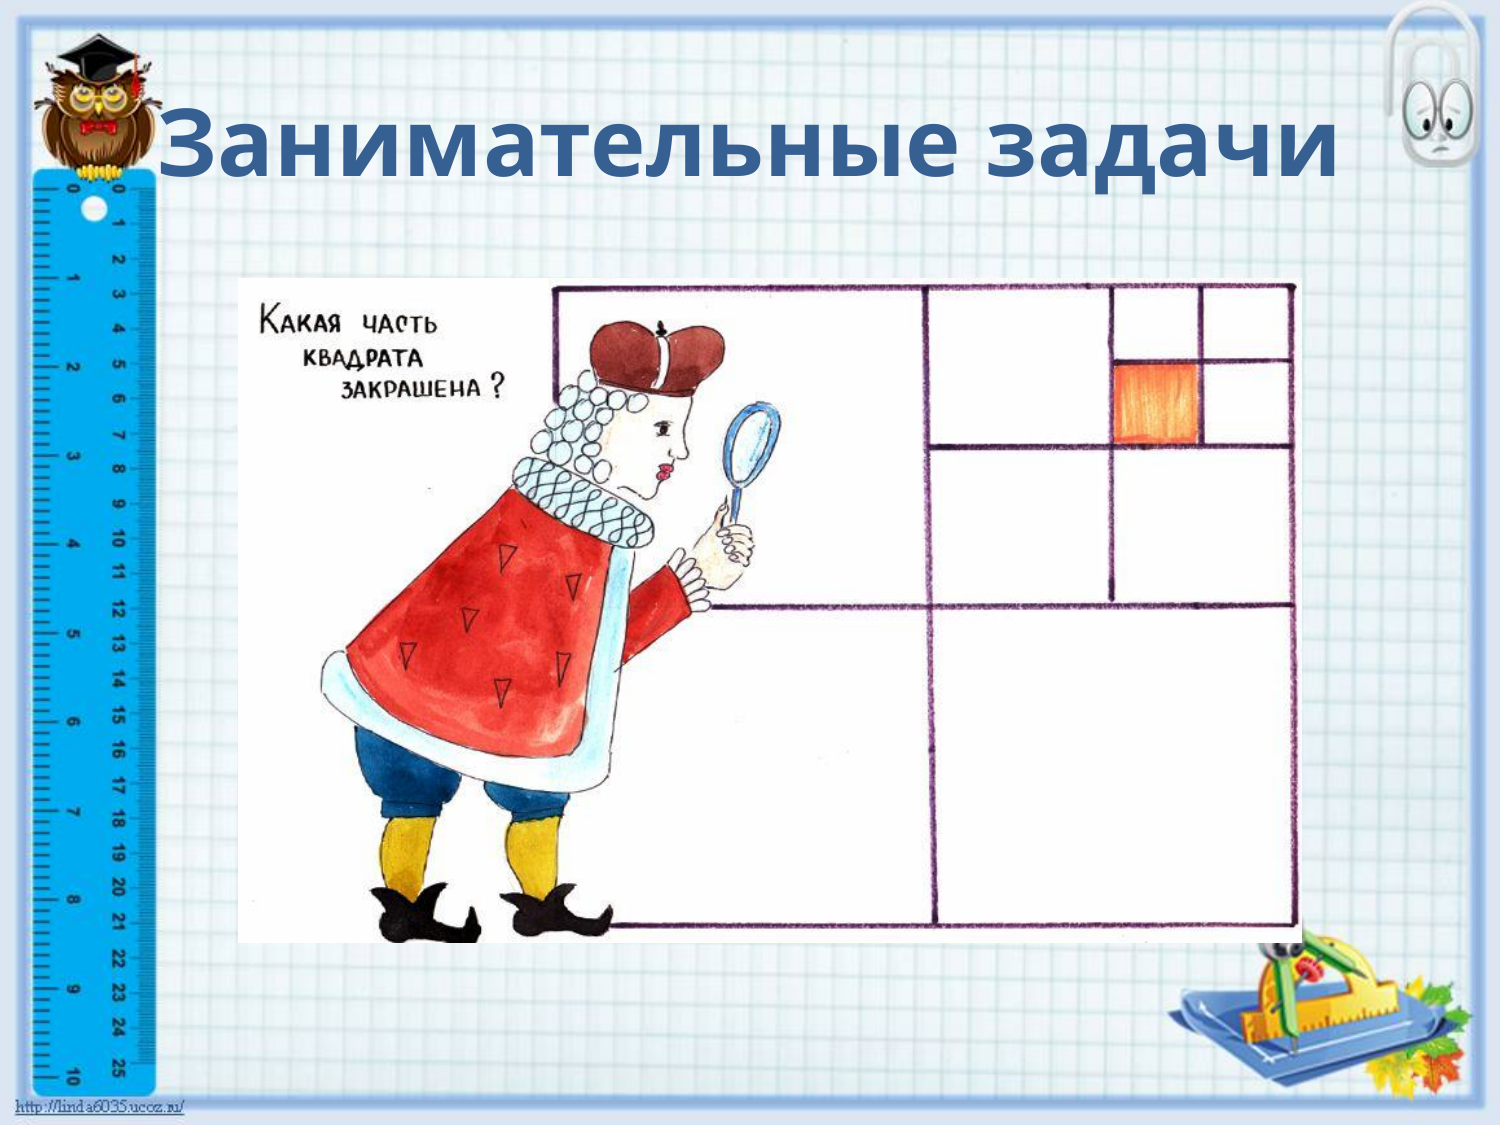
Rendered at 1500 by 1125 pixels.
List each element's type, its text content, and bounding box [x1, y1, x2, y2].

title Занимательные задачи [75, 45, 1425, 233]
picture [0, 0, 1500, 1125]
